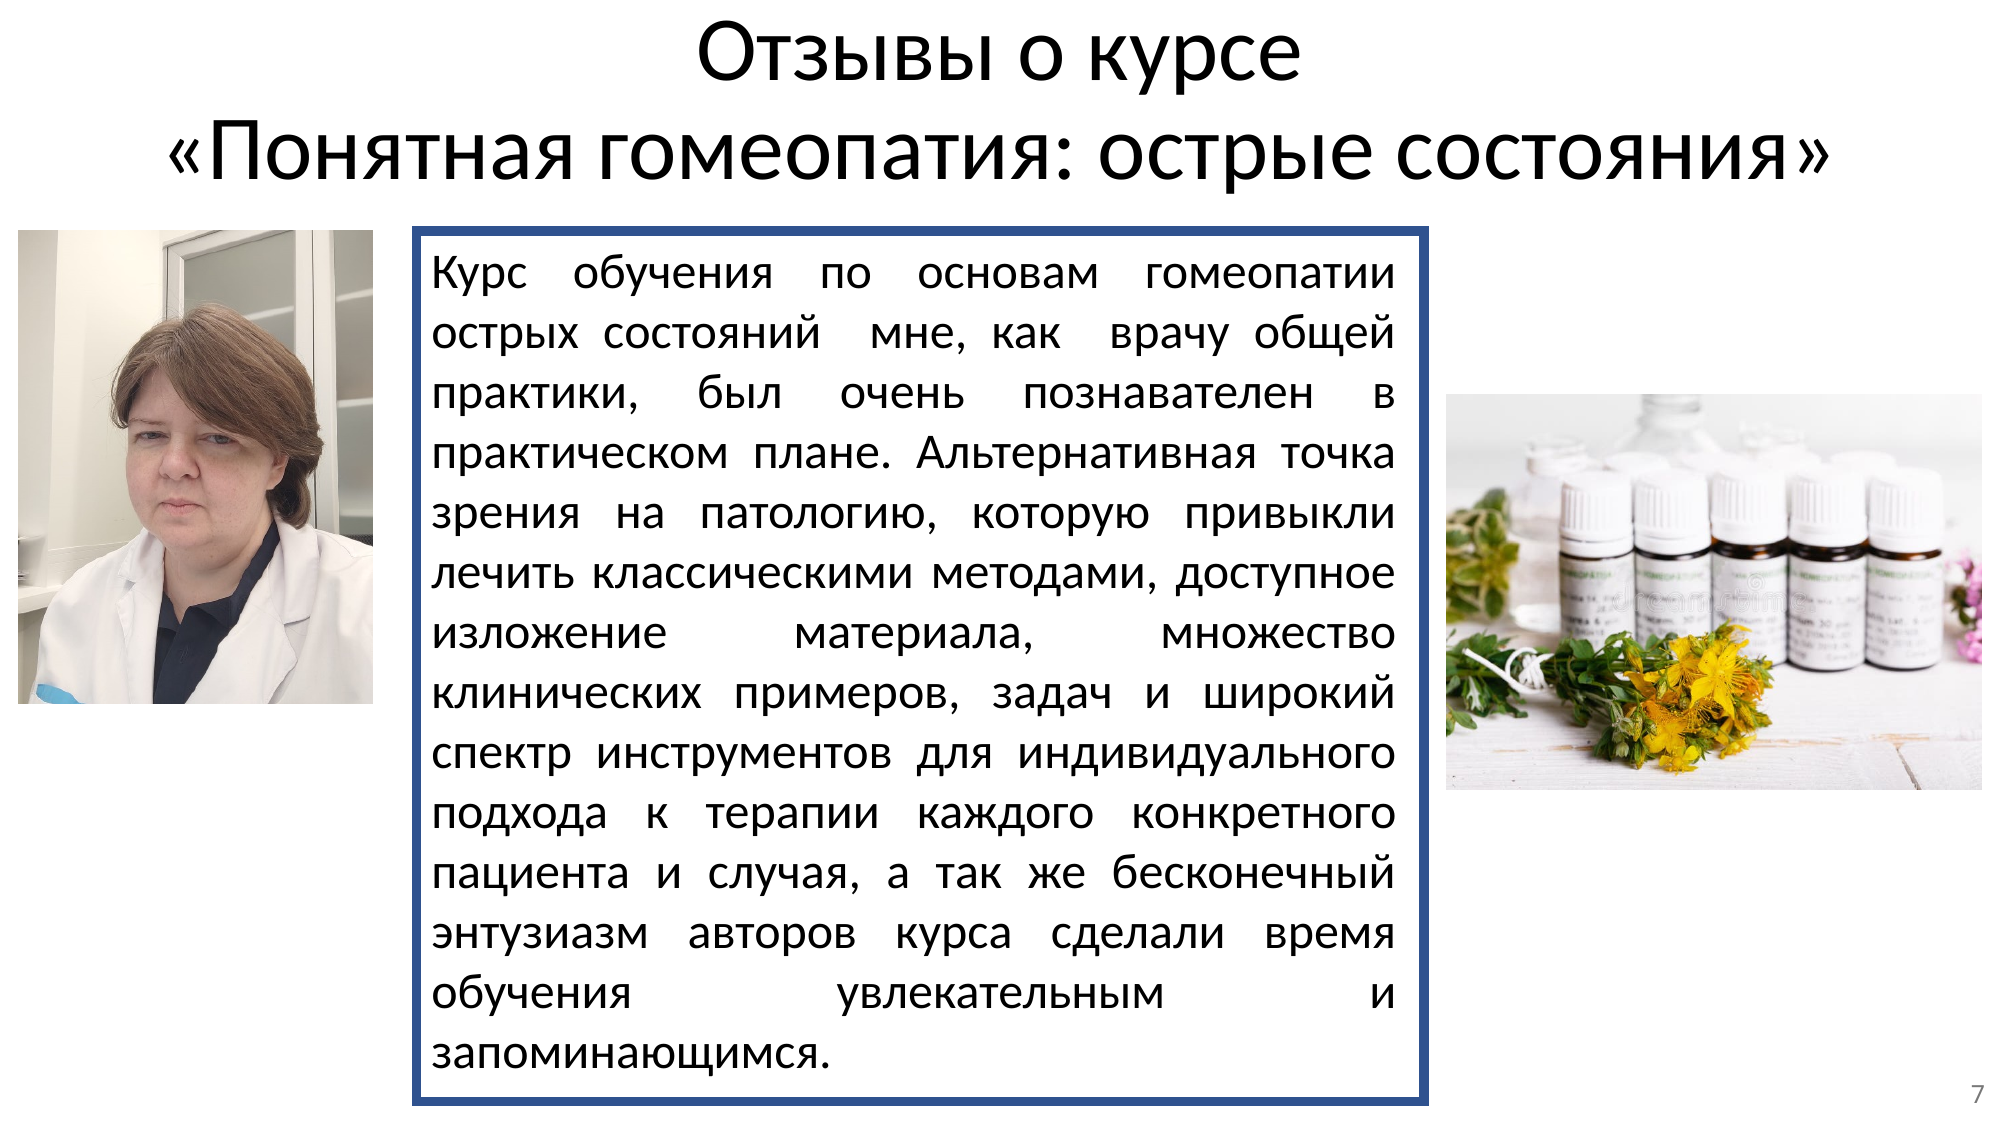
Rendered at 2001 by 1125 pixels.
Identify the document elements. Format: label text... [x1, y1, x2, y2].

text_box Курс обучения по основам гомеопатии острых состояний мне, как врачу общей практики, был очень познавателен в практическом плане. Альтернативная точка зрения на патологию, которую привыкли лечить классическими методами, доступное изложение материала, множество клинических примеров, задач и широкий спектр инструментов для индивидуального подхода к терапии каждого конкретного пациента и случая, а так же бесконечный энтузиазм авторов курса сделали время обучения увлекательным и запоминающимся. [416, 230, 1424, 1102]
title Отзывы о курсе «Понятная гомеопатия: острые состояния» [137, 0, 1863, 210]
picture [1445, 394, 1983, 791]
slide_number 7 [1550, 1065, 2000, 1125]
picture [17, 230, 373, 704]
